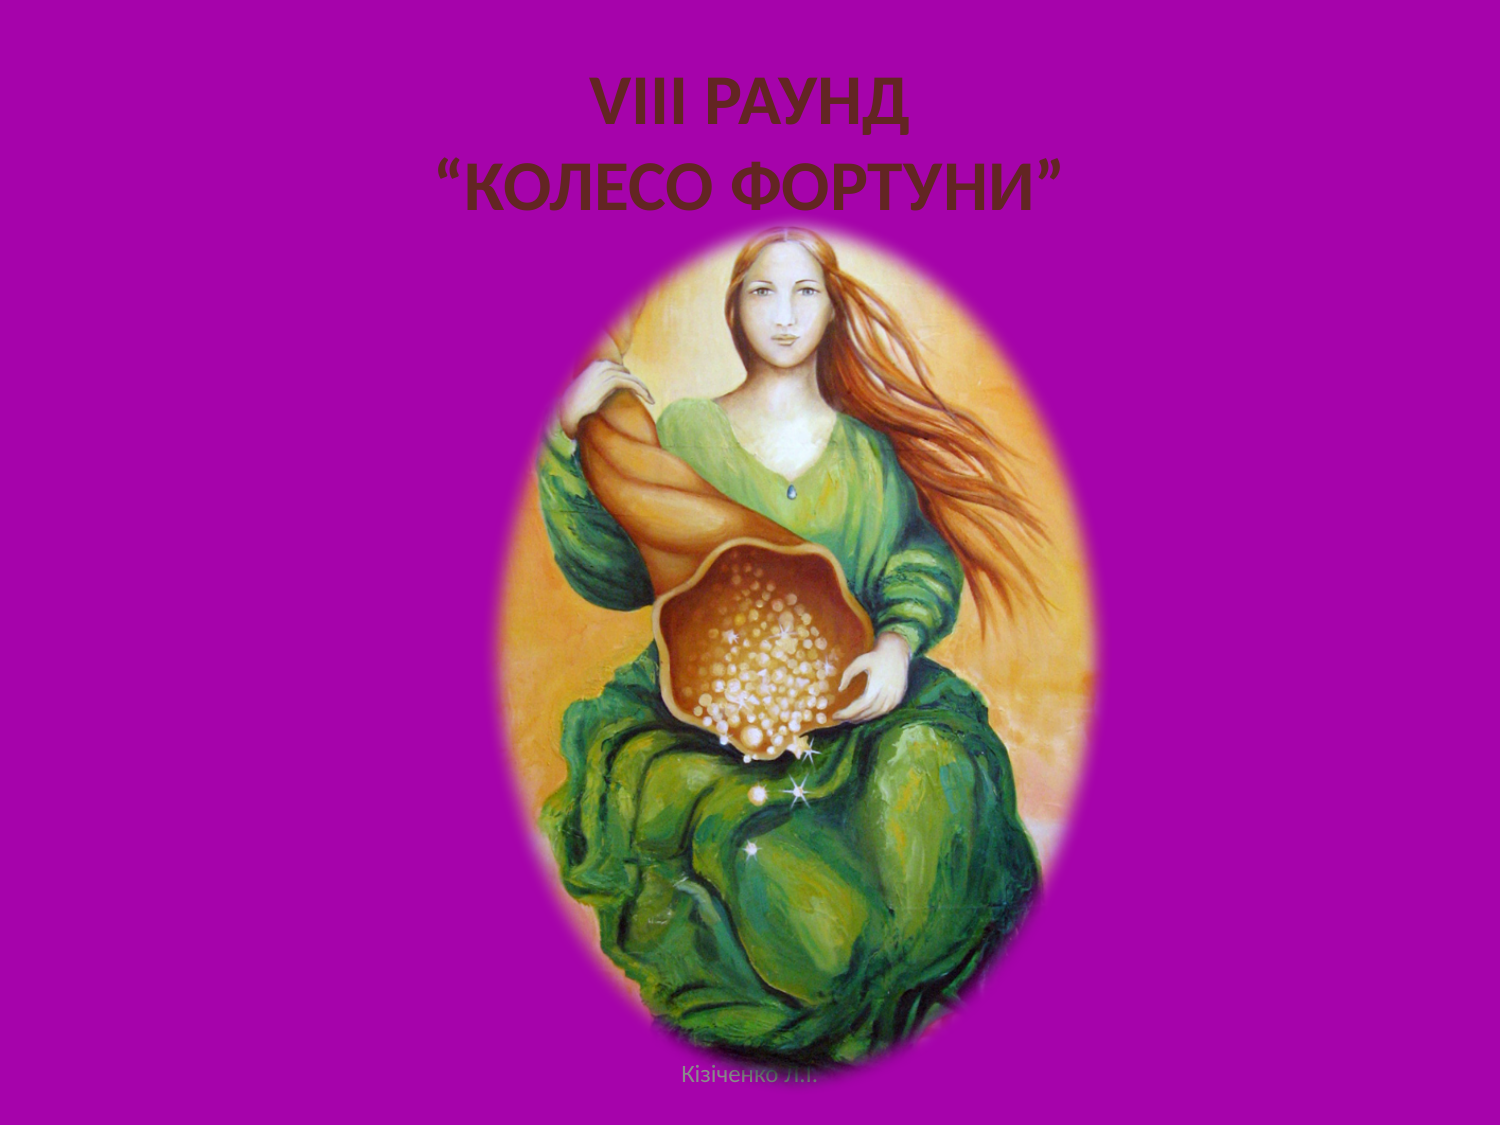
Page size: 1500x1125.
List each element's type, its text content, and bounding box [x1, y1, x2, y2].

title VІІІ РАУНД “КОЛЕСО ФОРТУНИ” [75, 45, 1425, 233]
picture [480, 210, 1114, 1098]
